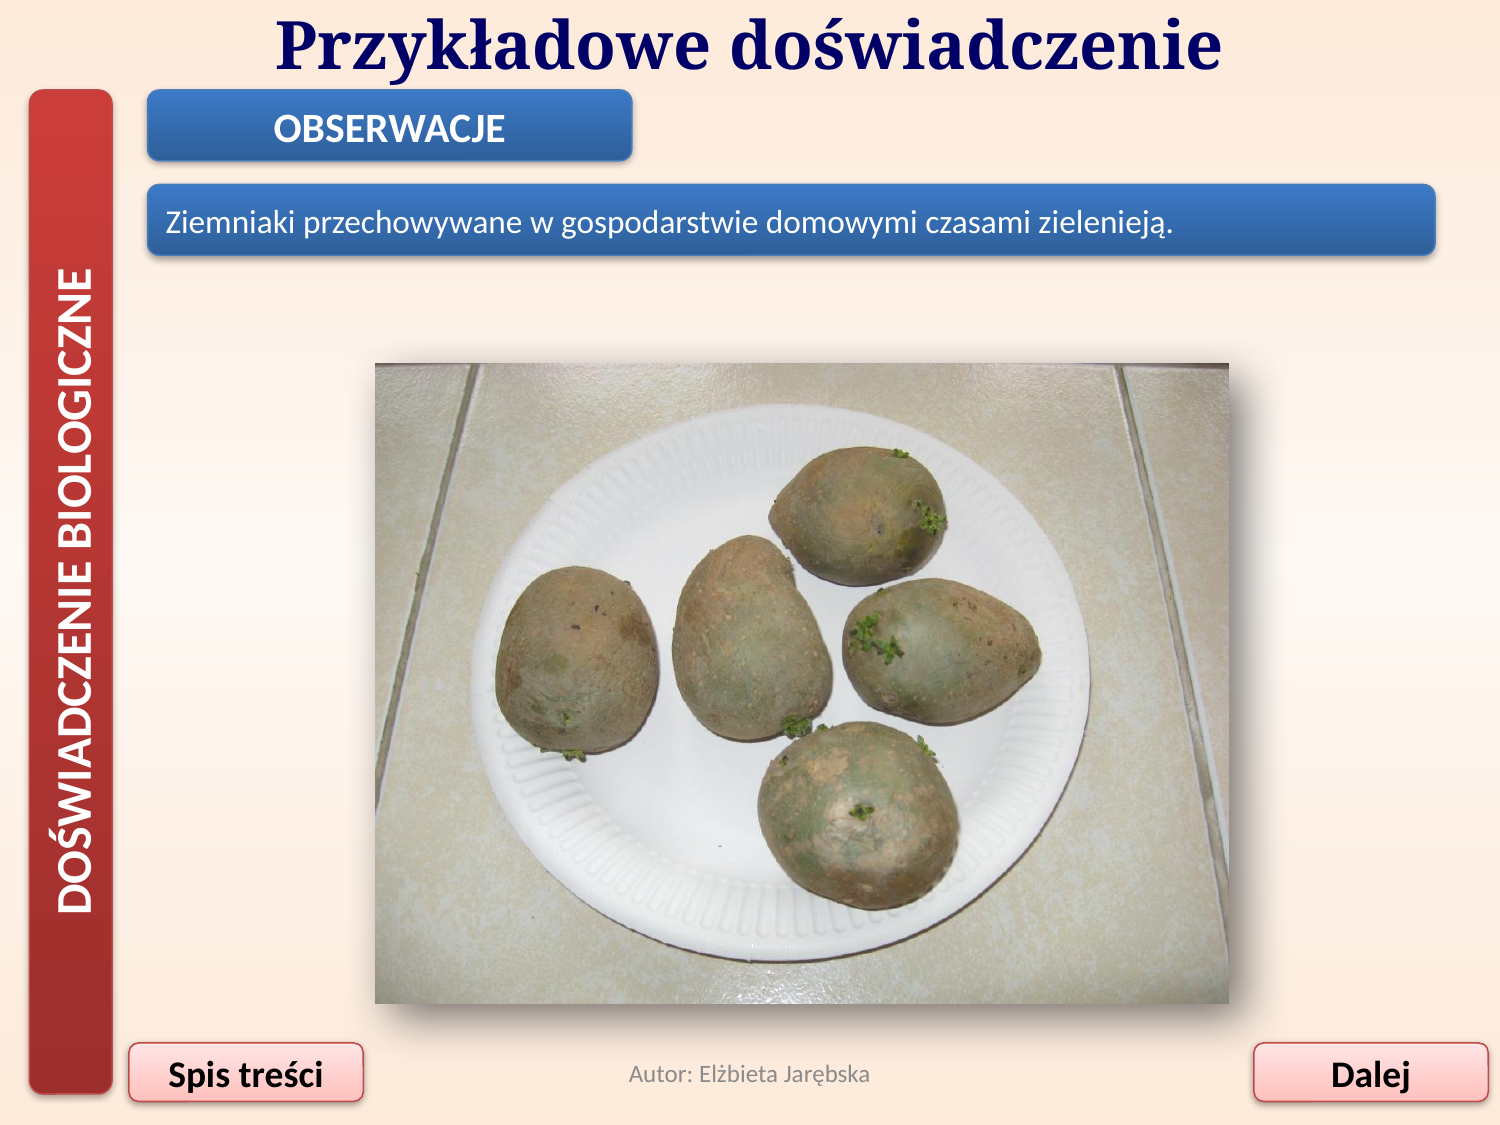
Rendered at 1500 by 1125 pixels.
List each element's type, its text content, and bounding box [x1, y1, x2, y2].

text_box Dalej [1253, 1042, 1490, 1103]
text_box OBSERWACJE [146, 89, 633, 162]
text_box Przykładowe doświadczenie [64, 0, 1436, 91]
text_box Ziemniaki przechowywane w gospodarstwie domowymi czasami zielenieją. [146, 183, 1436, 257]
footer Autor: Elżbieta Jarębska [512, 1042, 988, 1103]
picture [374, 363, 1229, 1004]
text_box DOŚWIADCZENIE BIOLOGICZNE [28, 89, 113, 1095]
text_box Spis treści [128, 1042, 365, 1103]
